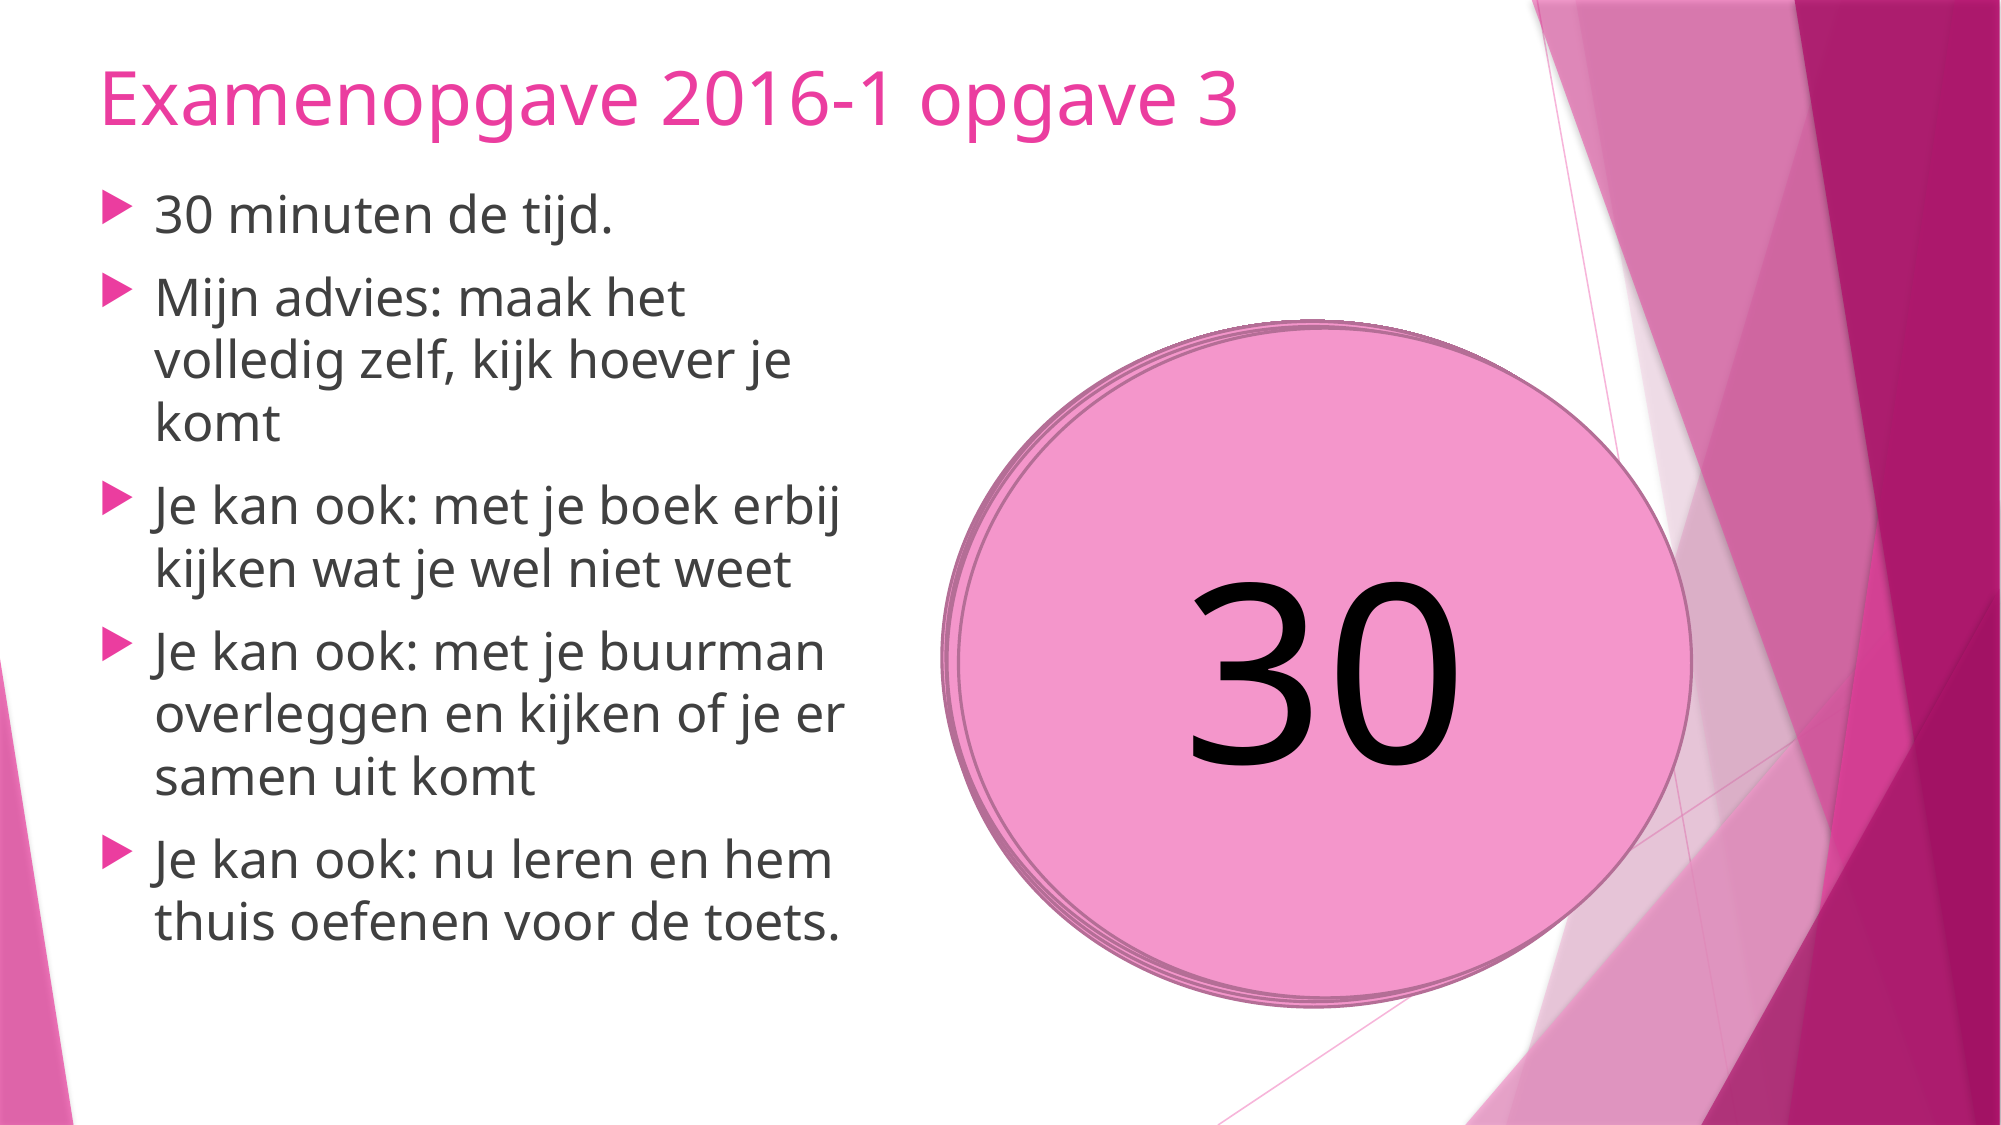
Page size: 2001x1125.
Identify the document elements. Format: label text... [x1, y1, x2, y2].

text_box 25 [944, 319, 1497, 675]
list 30 minuten de tijd. Mijn advies: maak het volledig zelf, kijk hoever je komt Je kan ook: met je boek erbij kijken wat je wel niet weet Je kan ook: met je buurman overleggen en kijken of je er samen uit komt Je kan ook: nu leren en hem thuis oefenen voor de toets. [83, 173, 887, 1019]
text_box 30 [956, 326, 1694, 1000]
text_box 24 [940, 361, 1133, 755]
text_box 29 [945, 324, 1355, 989]
text_box 27 [949, 715, 1420, 1004]
text_box 26 [949, 720, 1553, 1009]
title Examenopgave 2016-1 opgave 3 [83, 42, 1494, 260]
